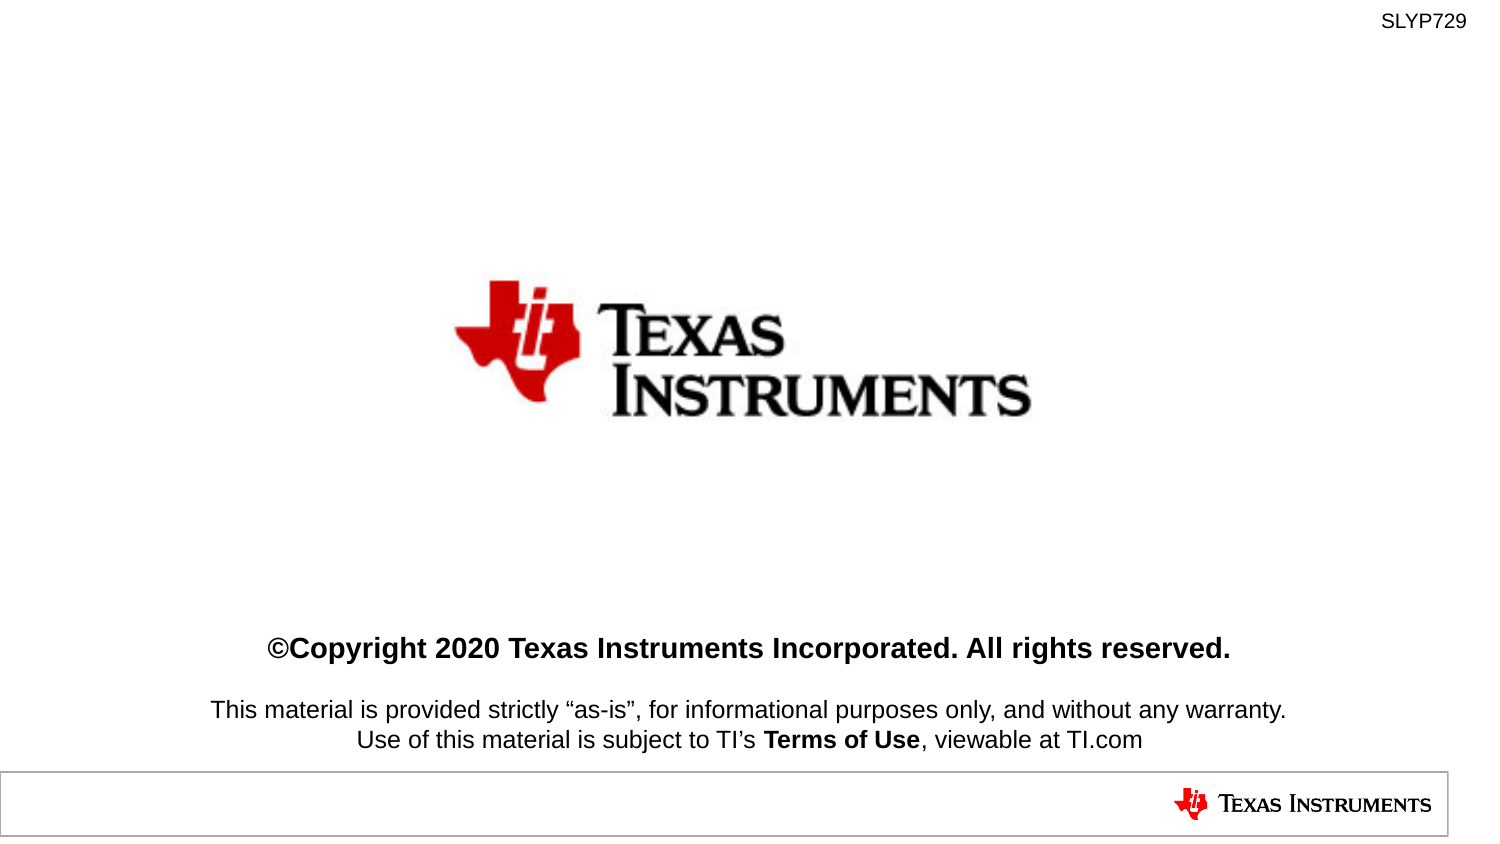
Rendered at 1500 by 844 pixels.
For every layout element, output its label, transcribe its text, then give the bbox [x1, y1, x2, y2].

text_box ©Copyright 2020 Texas Instruments Incorporated. All rights reserved. This material is provided strictly “as-is”, for informational purposes only, and without any warranty. Use of this material is subject to TI’s Terms of Use, viewable at TI.com [195, 621, 1305, 762]
picture [300, 122, 1201, 573]
picture [1174, 788, 1431, 820]
text_box SLYP729 [1366, 0, 1482, 40]
